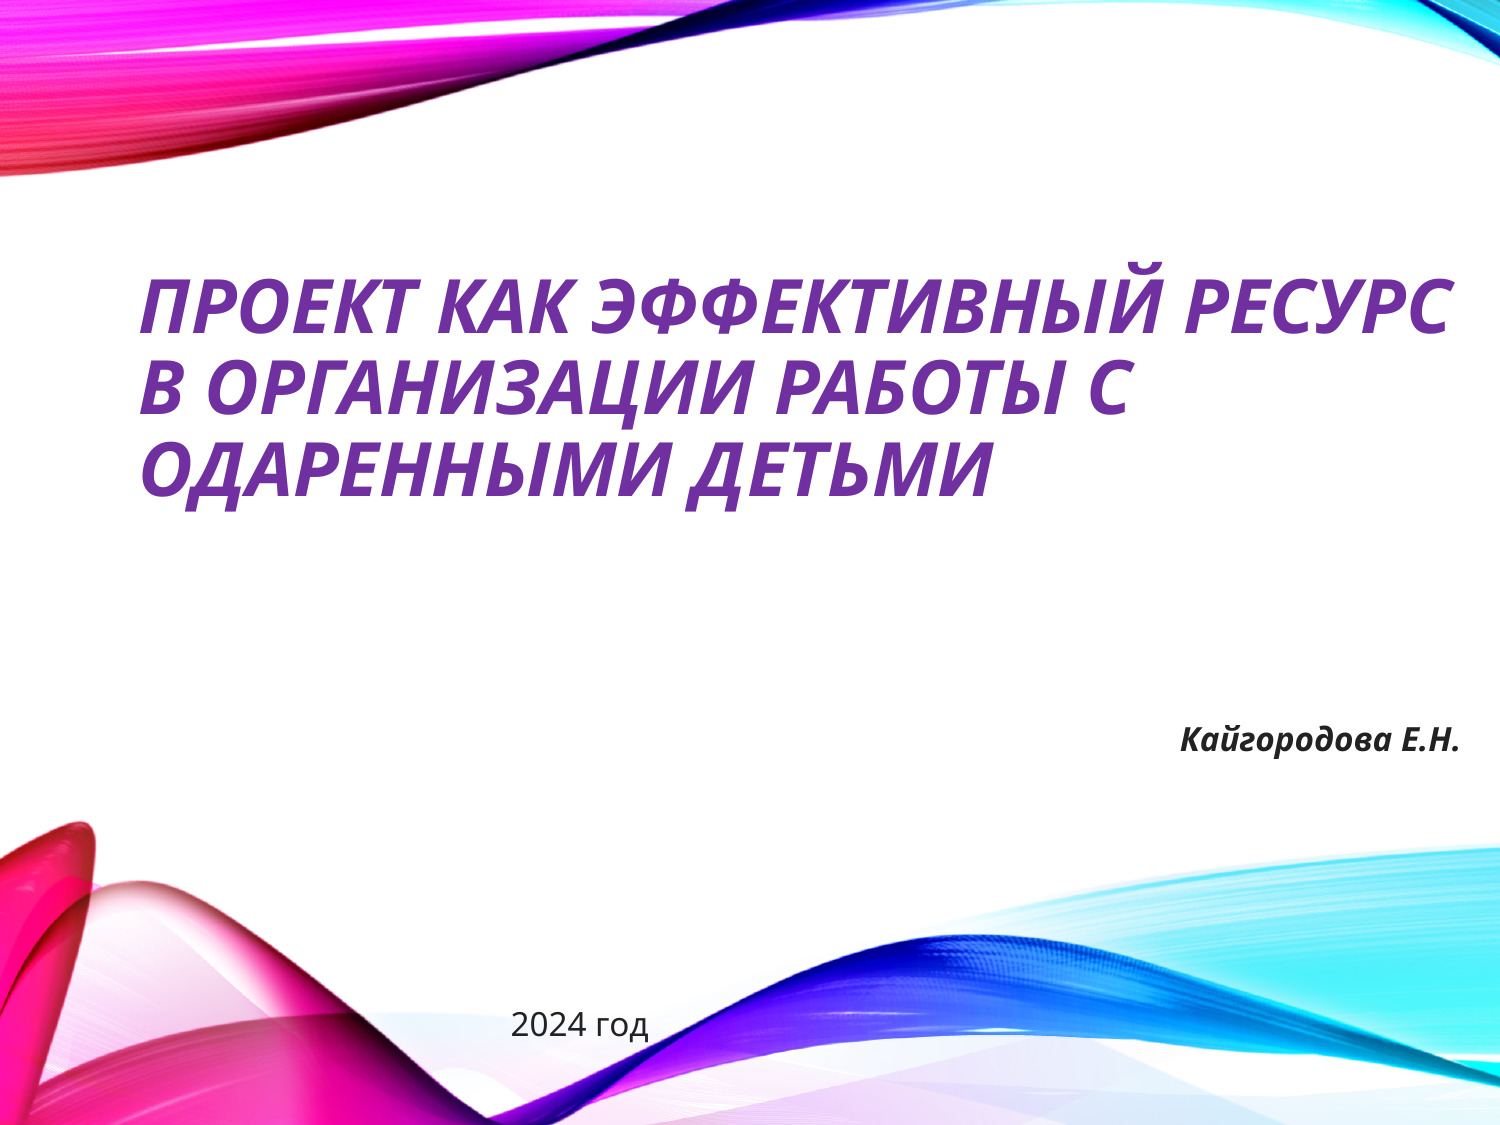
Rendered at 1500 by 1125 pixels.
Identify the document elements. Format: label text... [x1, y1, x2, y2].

picture [0, 819, 1500, 1125]
text_box 2024 год [492, 996, 668, 1051]
picture [0, 0, 1500, 178]
subtitle Кайгородова Е.Н. [726, 714, 1477, 925]
title Проект как эффективный ресурс в организации работы с одаренными детьми [123, 184, 1477, 610]
